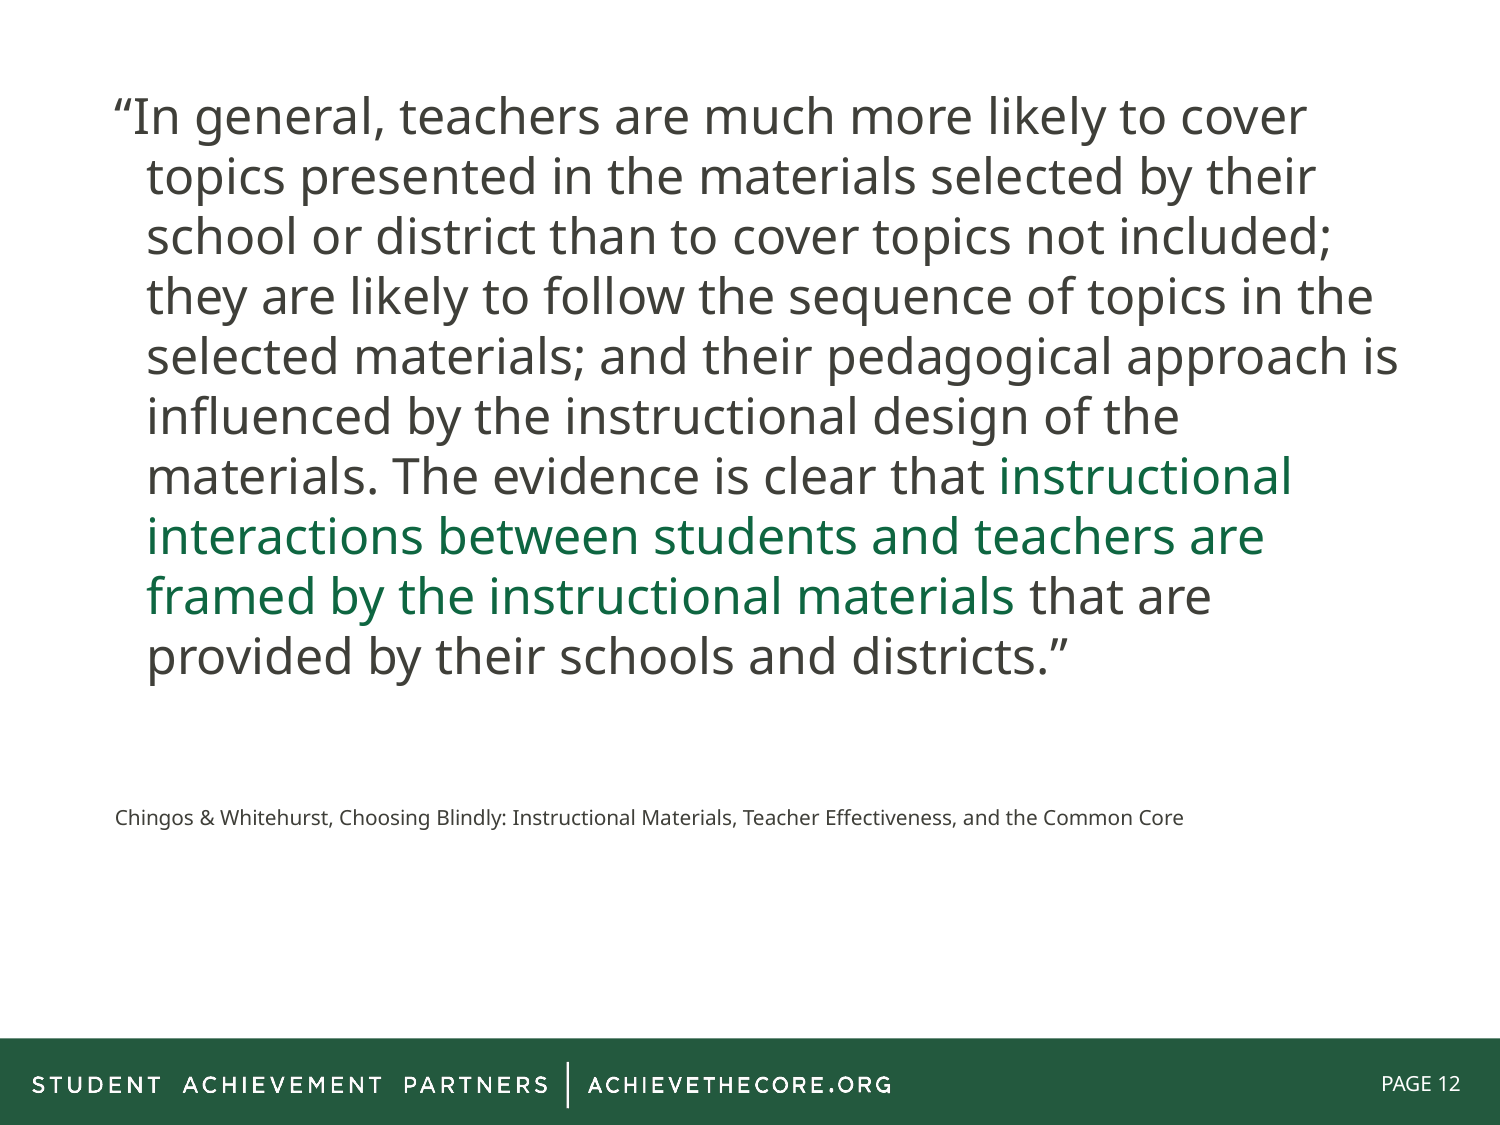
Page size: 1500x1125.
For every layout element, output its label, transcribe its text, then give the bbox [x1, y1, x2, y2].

list “In general, teachers are much more likely to cover topics presented in the materials selected by their school or district than to cover topics not included; they are likely to follow the sequence of topics in the selected materials; and their pedagogical approach is influenced by the instructional design of the materials. The evidence is clear that instructional interactions between students and teachers are framed by the instructional materials that are provided by their schools and districts.” Chingos & Whitehurst, Choosing Blindly: Instructional Materials, Teacher Effectiveness, and the Common Core [75, 69, 1425, 956]
picture [12, 1055, 911, 1112]
